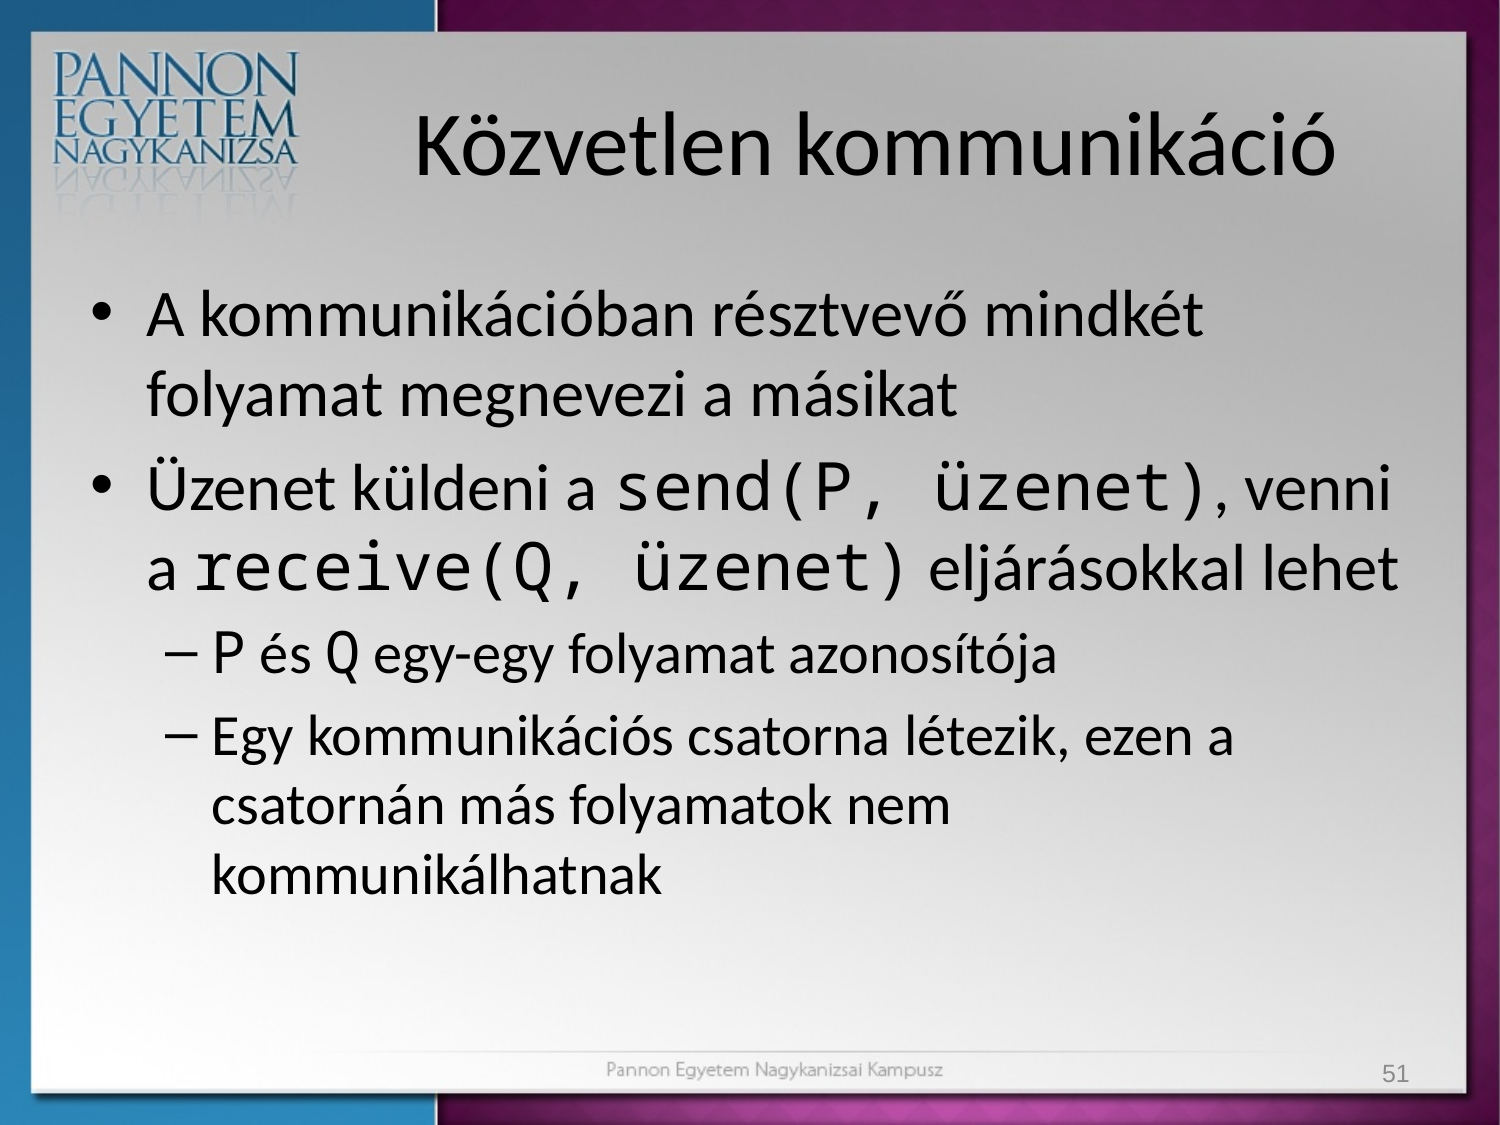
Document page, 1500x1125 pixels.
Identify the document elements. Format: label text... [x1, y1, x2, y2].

list A kommunikációban résztvevő mindkét folyamat megnevezi a másikat Üzenet küldeni a send(P, üzenet), venni a receive(Q, üzenet) eljárásokkal lehet P és Q egy-egy folyamat azonosítója Egy kommunikációs csatorna létezik, ezen a csatornán más folyamatok nem kommunikálhatnak [75, 262, 1425, 1038]
slide_number 51 [1074, 1042, 1425, 1103]
picture [0, 0, 1500, 1125]
title Közvetlen kommunikáció [328, 45, 1425, 233]
